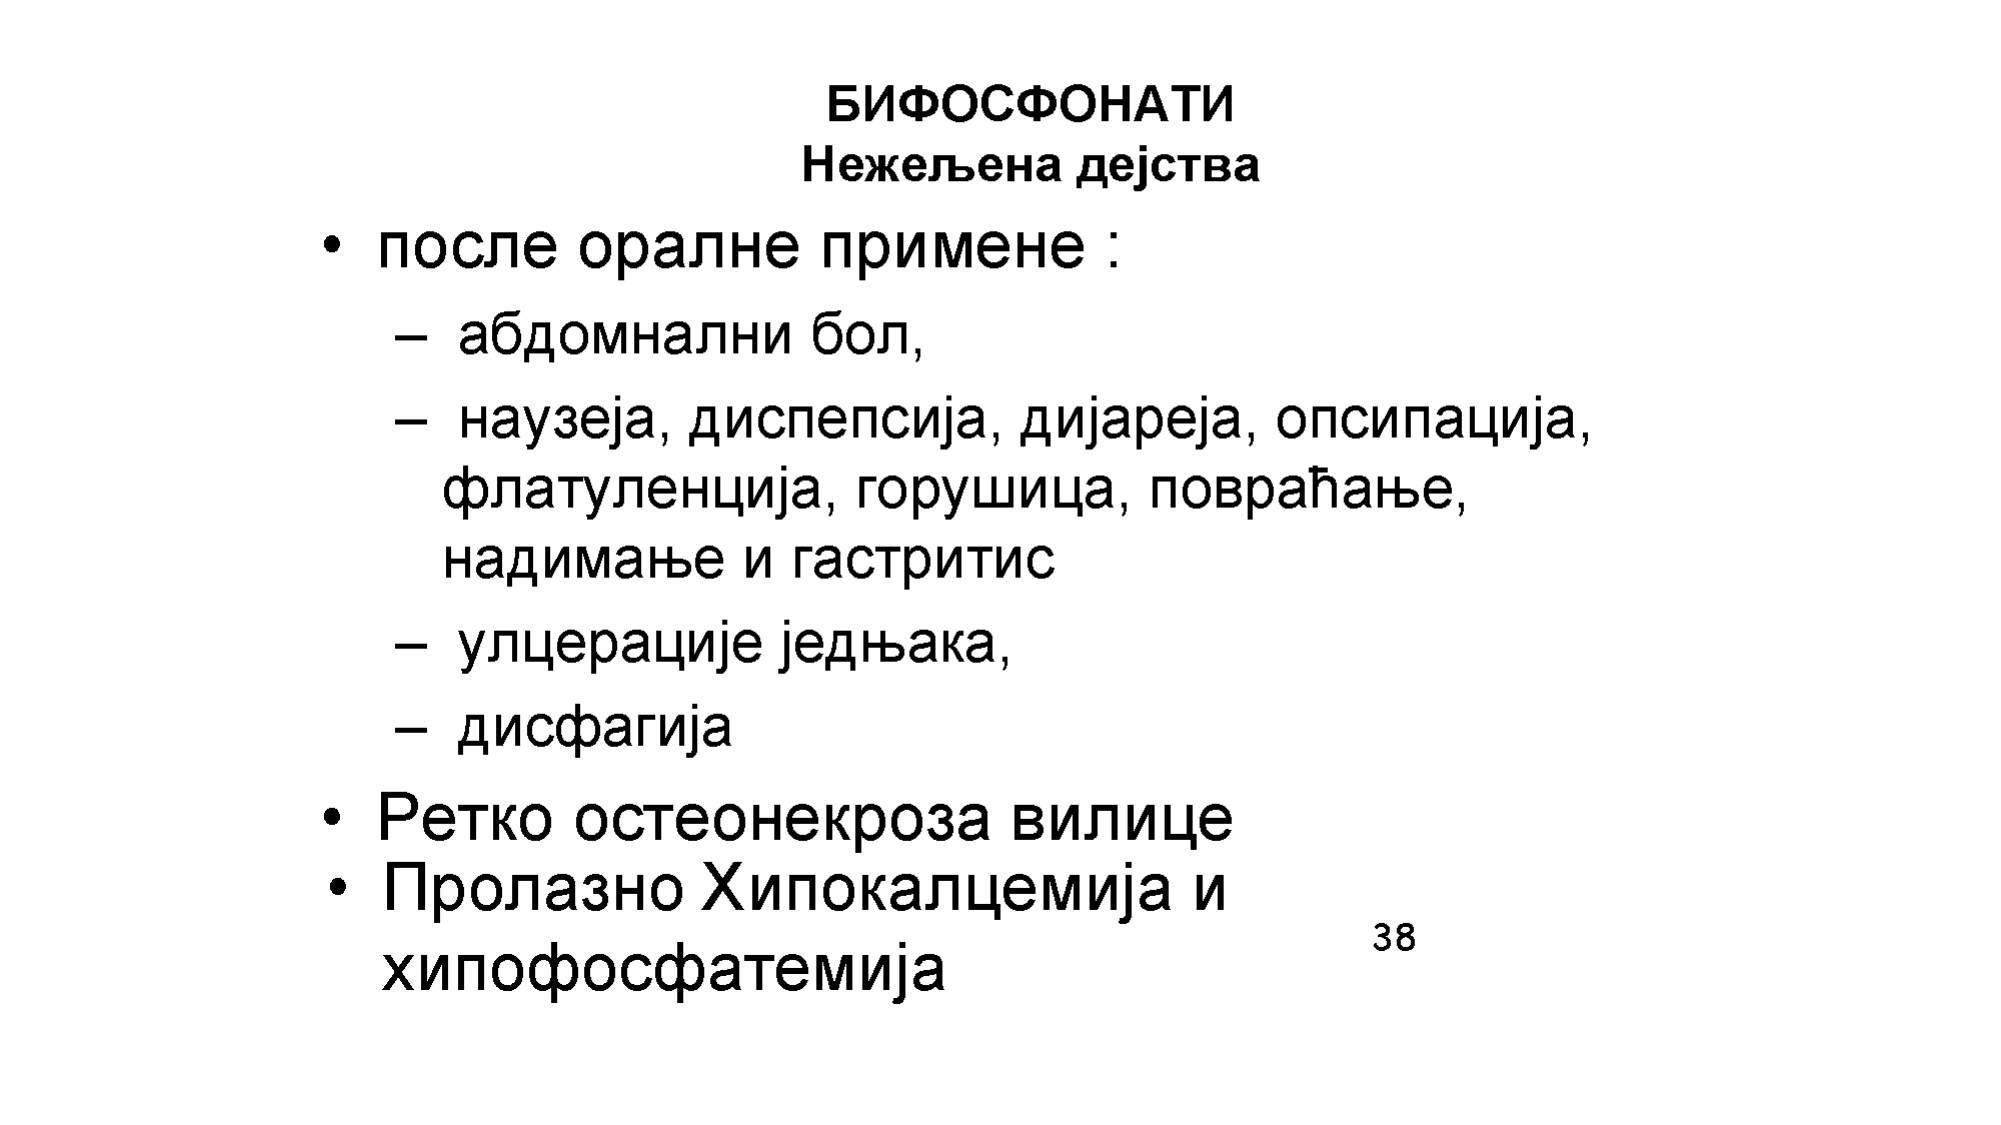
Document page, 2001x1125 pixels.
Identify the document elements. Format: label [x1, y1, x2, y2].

picture [280, 66, 1781, 1008]
